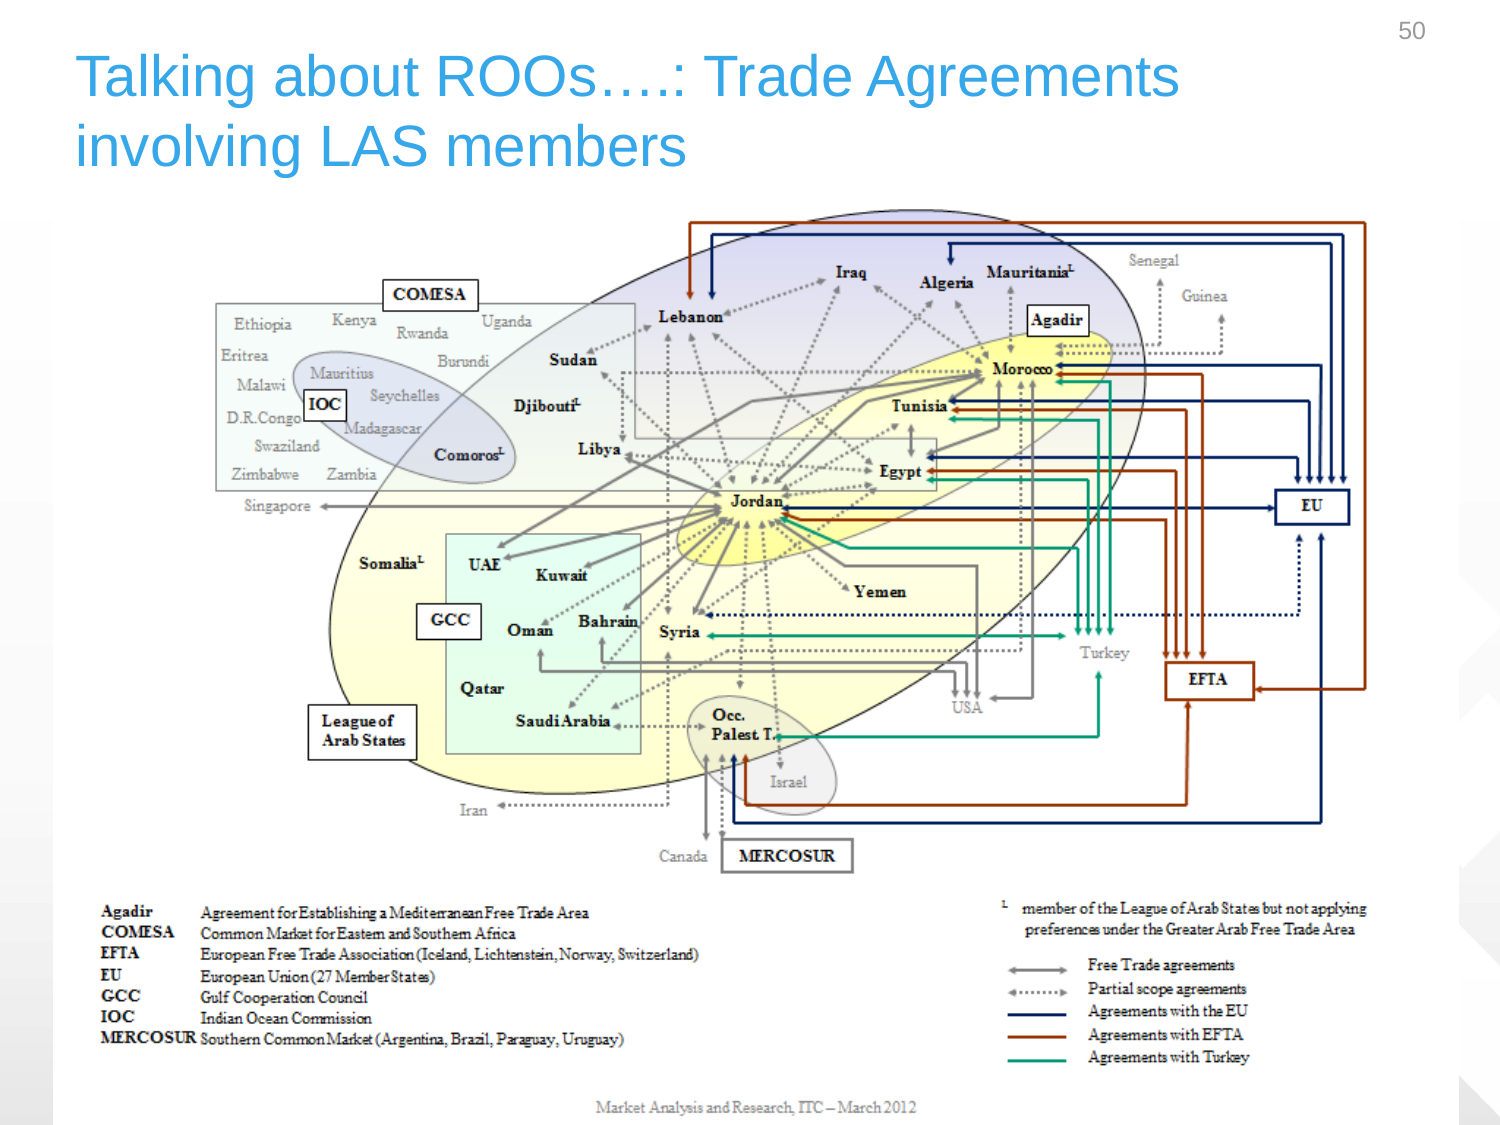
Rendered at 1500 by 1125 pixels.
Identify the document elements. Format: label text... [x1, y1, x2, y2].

title Talking about ROOs….: Trade Agreements involving LAS members [60, 30, 1420, 200]
picture [0, 0, 1500, 1125]
slide_number 50 [1335, 0, 1442, 60]
